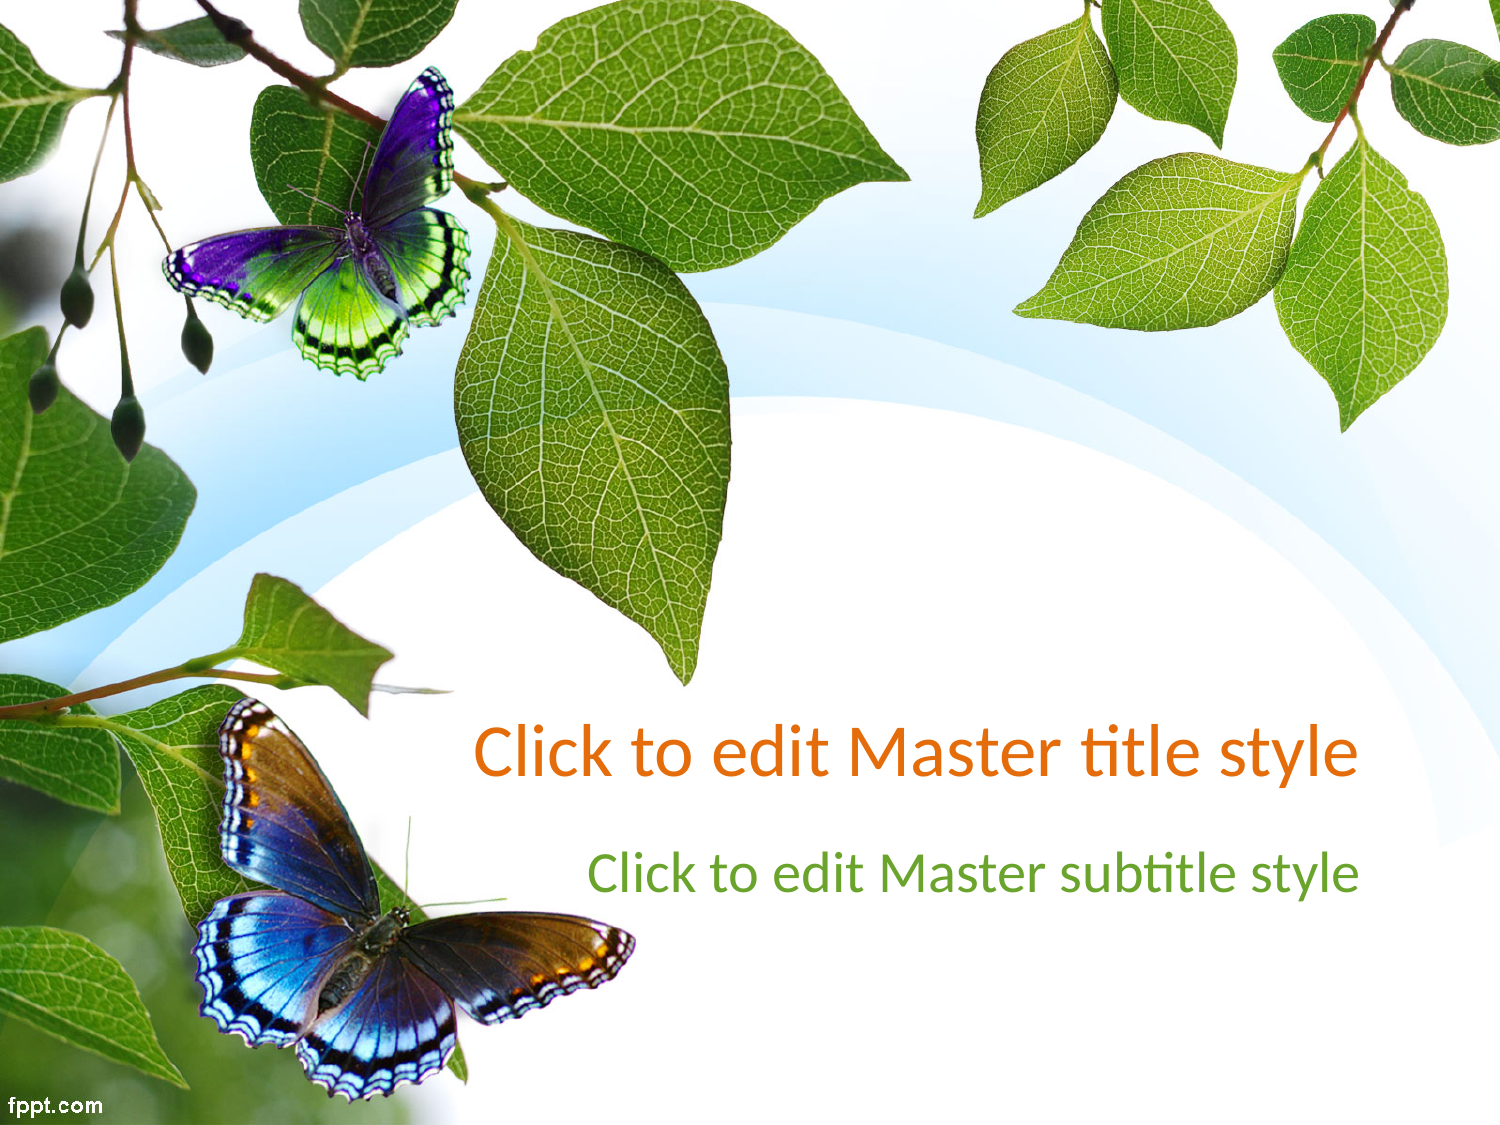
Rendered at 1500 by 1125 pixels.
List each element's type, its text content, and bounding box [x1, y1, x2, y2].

subtitle Click to edit Master subtitle style [326, 826, 1377, 964]
title Click to edit Master title style [100, 675, 1376, 817]
picture [0, 0, 1500, 1125]
